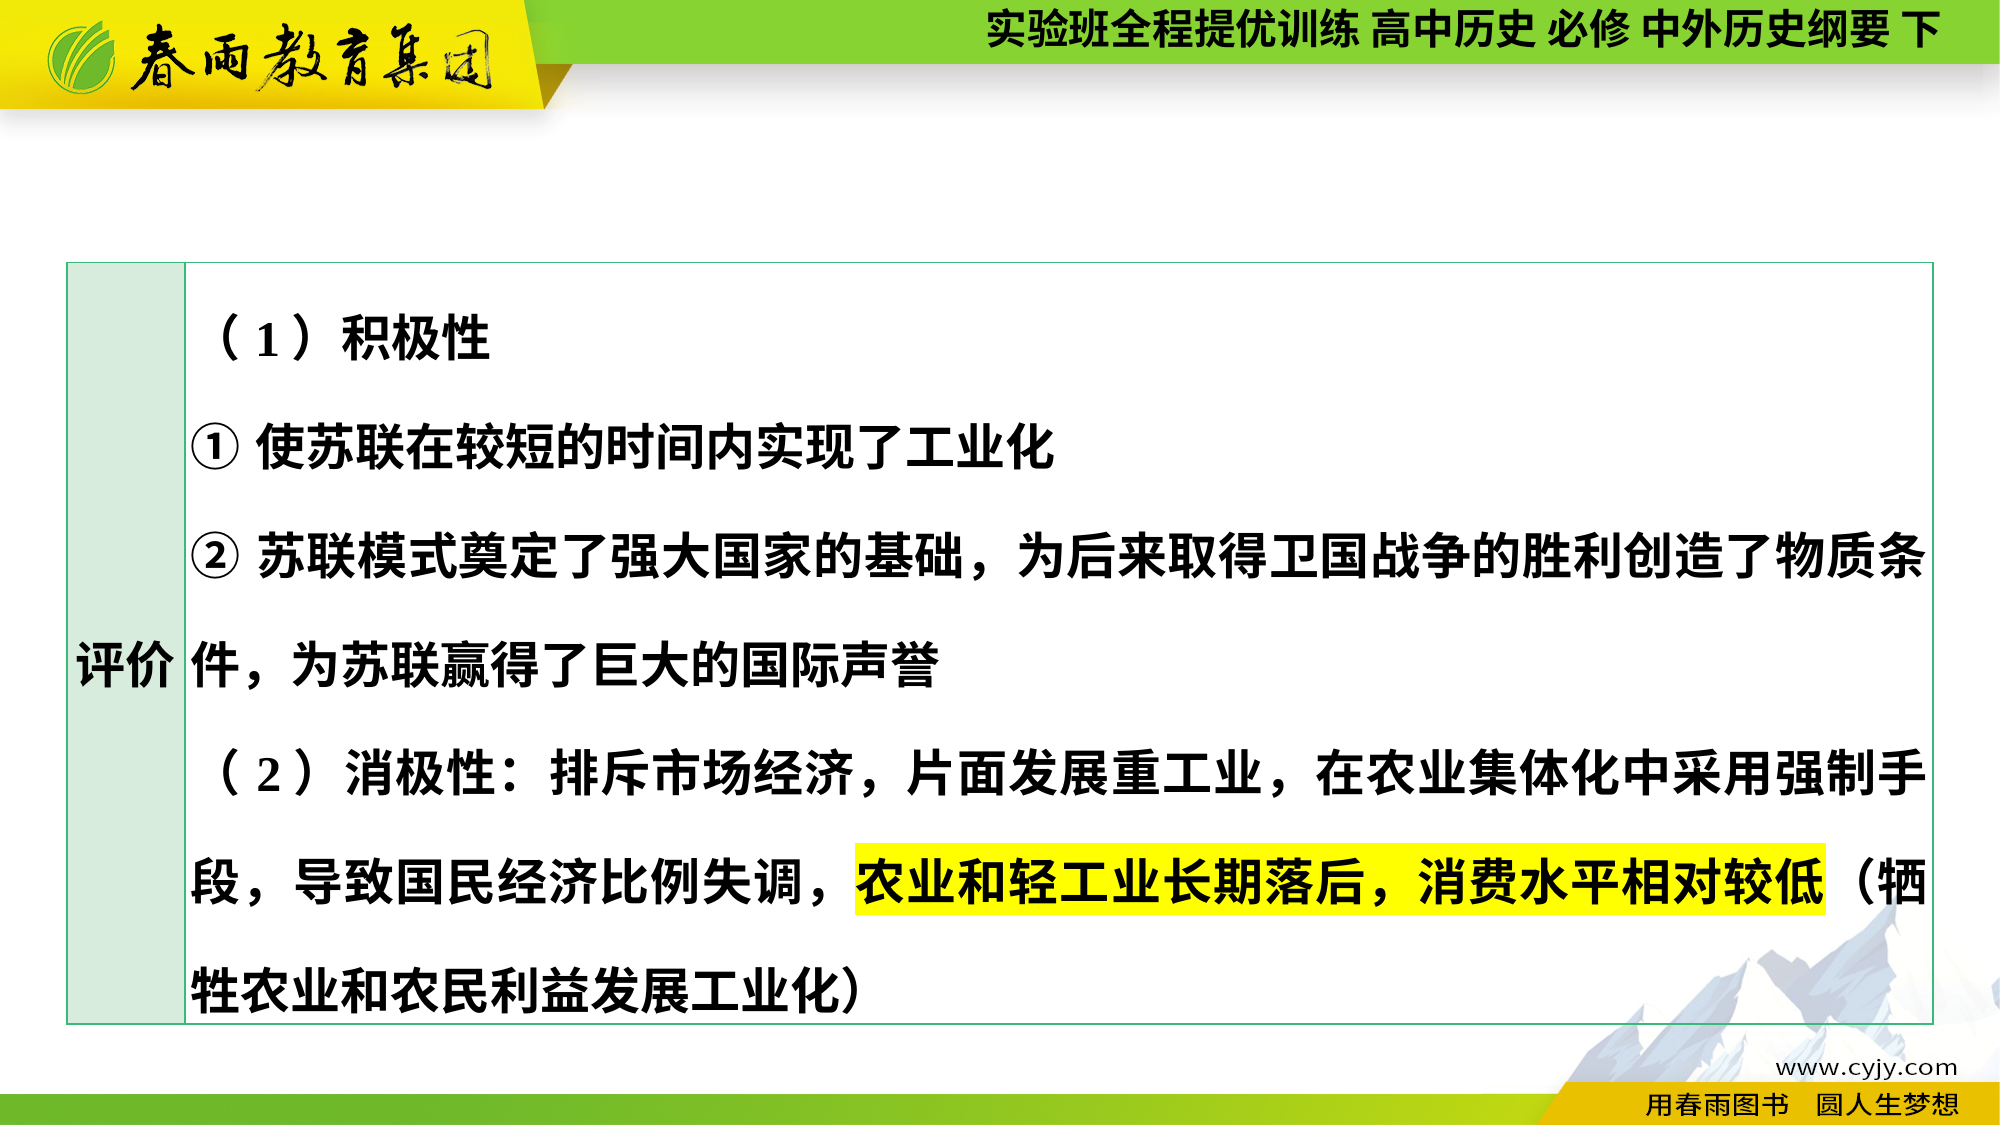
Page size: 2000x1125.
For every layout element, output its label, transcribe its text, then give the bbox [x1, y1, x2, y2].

table_header （1）积极性 ①使苏联在较短的时间内实现了工业化 ②苏联模式奠定了强大国家的基础，为后来取得卫国战争的胜利创造了物质条件，为苏联赢得了巨大的国际声誉 （2）消极性：排斥市场经济，片面发展重工业，在农业集体化中采用强制手段，导致国民经济比例失调，农业和轻工业长期落后，消费水平相对较低（牺牲农业和农民利益发展工业化） [186, 263, 1932, 1023]
table_header 评价 [68, 263, 184, 1023]
picture [0, 0, 2000, 1125]
